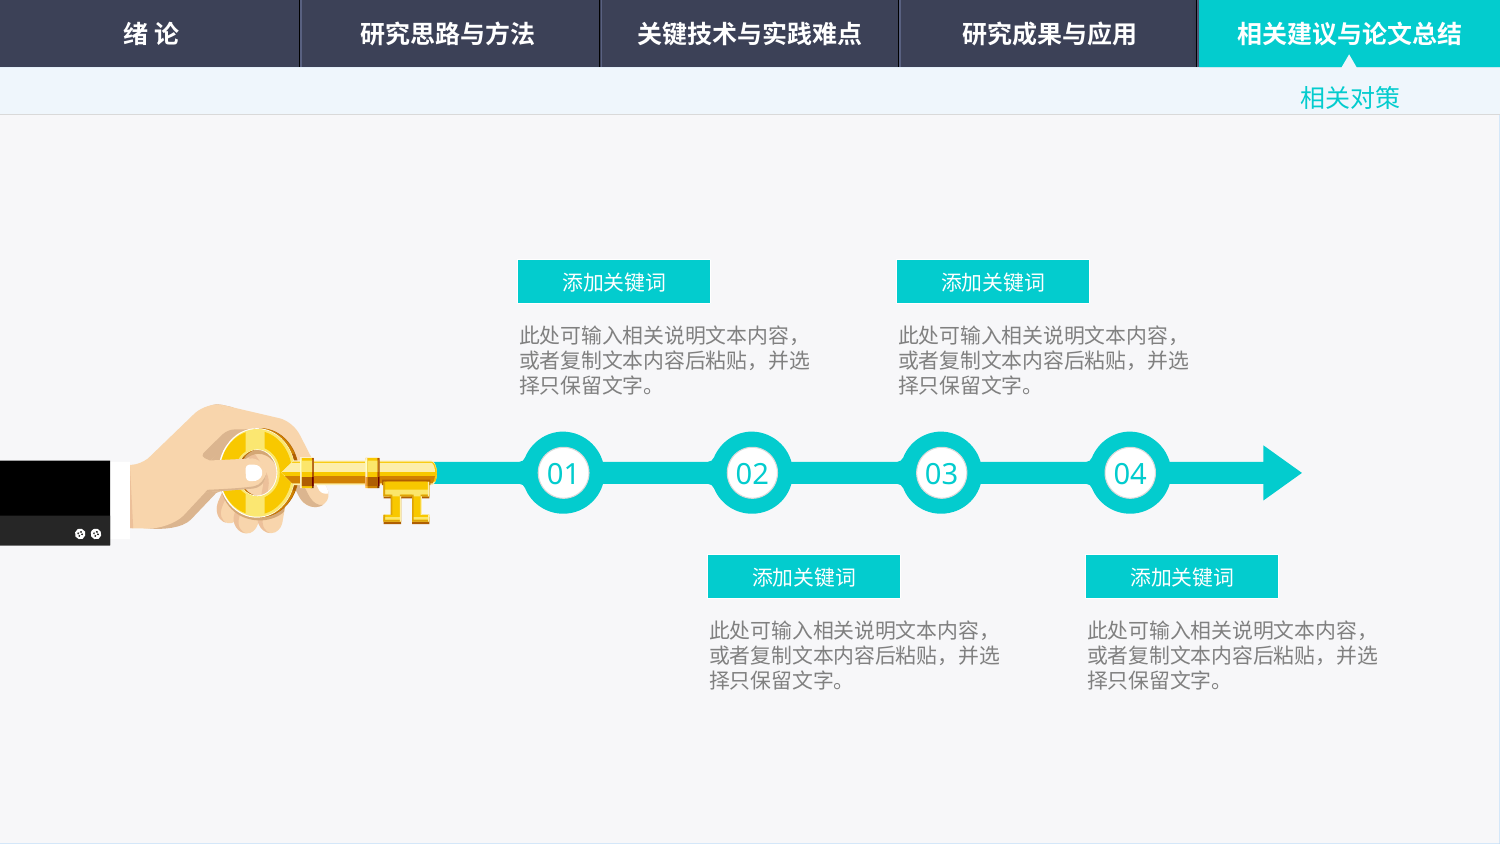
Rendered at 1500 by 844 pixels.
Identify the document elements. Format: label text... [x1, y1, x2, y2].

text_box [603, 431, 793, 514]
text_box 04 [1098, 447, 1162, 498]
text_box [792, 431, 983, 514]
text_box 02 [720, 447, 784, 498]
text_box 添加关键词 [516, 257, 713, 306]
text_box 相关建议与论文总结 [1199, 9, 1500, 59]
text_box 03 [910, 447, 974, 498]
text_box [981, 431, 1172, 514]
text_box [443, 431, 605, 514]
text_box 添加关键词 [706, 552, 903, 601]
text_box 添加关键词 [895, 257, 1092, 306]
text_box 此处可输入相关说明文本内容，或者复制文本内容后粘贴，并选择只保留文字。 [519, 322, 820, 398]
text_box 相关对策 [1285, 59, 1416, 120]
text_box 关键技术与实践难点 [599, 9, 899, 59]
text_box 此处可输入相关说明文本内容，或者复制文本内容后粘贴，并选择只保留文字。 [709, 617, 1010, 693]
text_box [0, 401, 438, 546]
text_box 此处可输入相关说明文本内容，或者复制文本内容后粘贴，并选择只保留文字。 [898, 322, 1199, 398]
text_box 研究成果与应用 [899, 9, 1199, 59]
text_box 绪 论 [0, 9, 297, 59]
text_box 此处可输入相关说明文本内容，或者复制文本内容后粘贴，并选择只保留文字。 [1087, 617, 1388, 693]
text_box 01 [532, 447, 596, 498]
text_box 研究思路与方法 [297, 9, 599, 59]
text_box 添加关键词 [1084, 552, 1281, 601]
text_box [1170, 445, 1302, 501]
